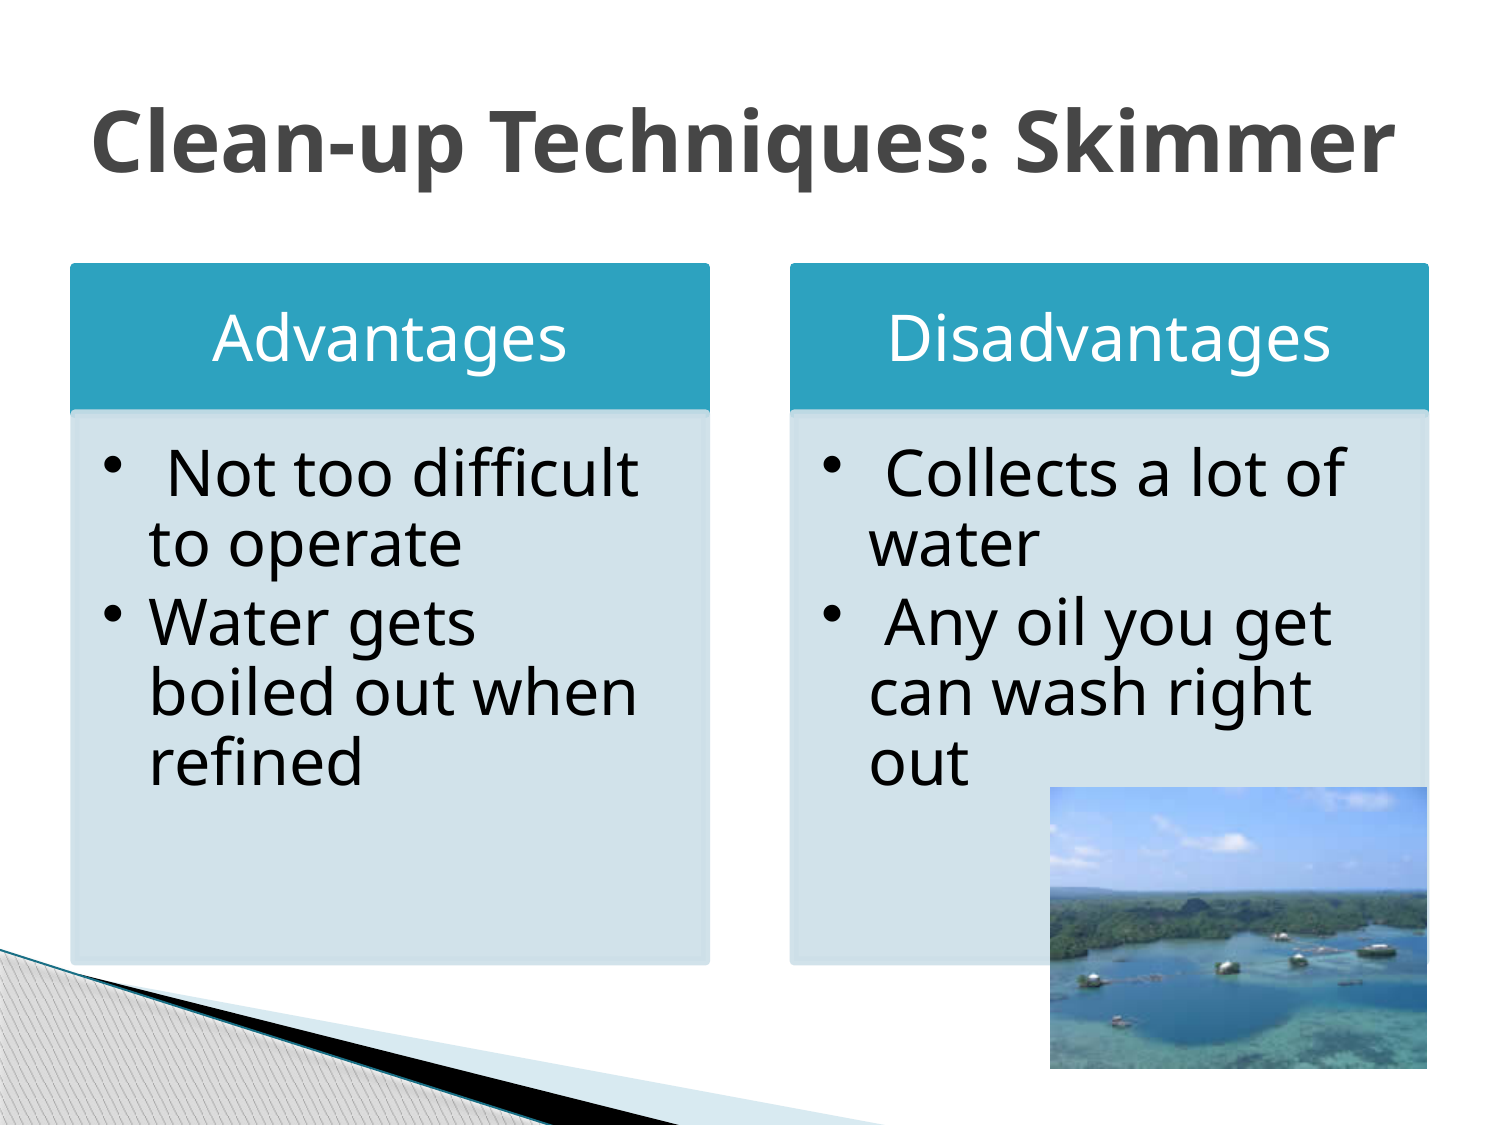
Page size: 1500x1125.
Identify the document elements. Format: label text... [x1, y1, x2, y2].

picture [1049, 787, 1427, 1069]
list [74, 242, 1426, 986]
title Clean-up Techniques: Skimmer [75, 45, 1425, 233]
